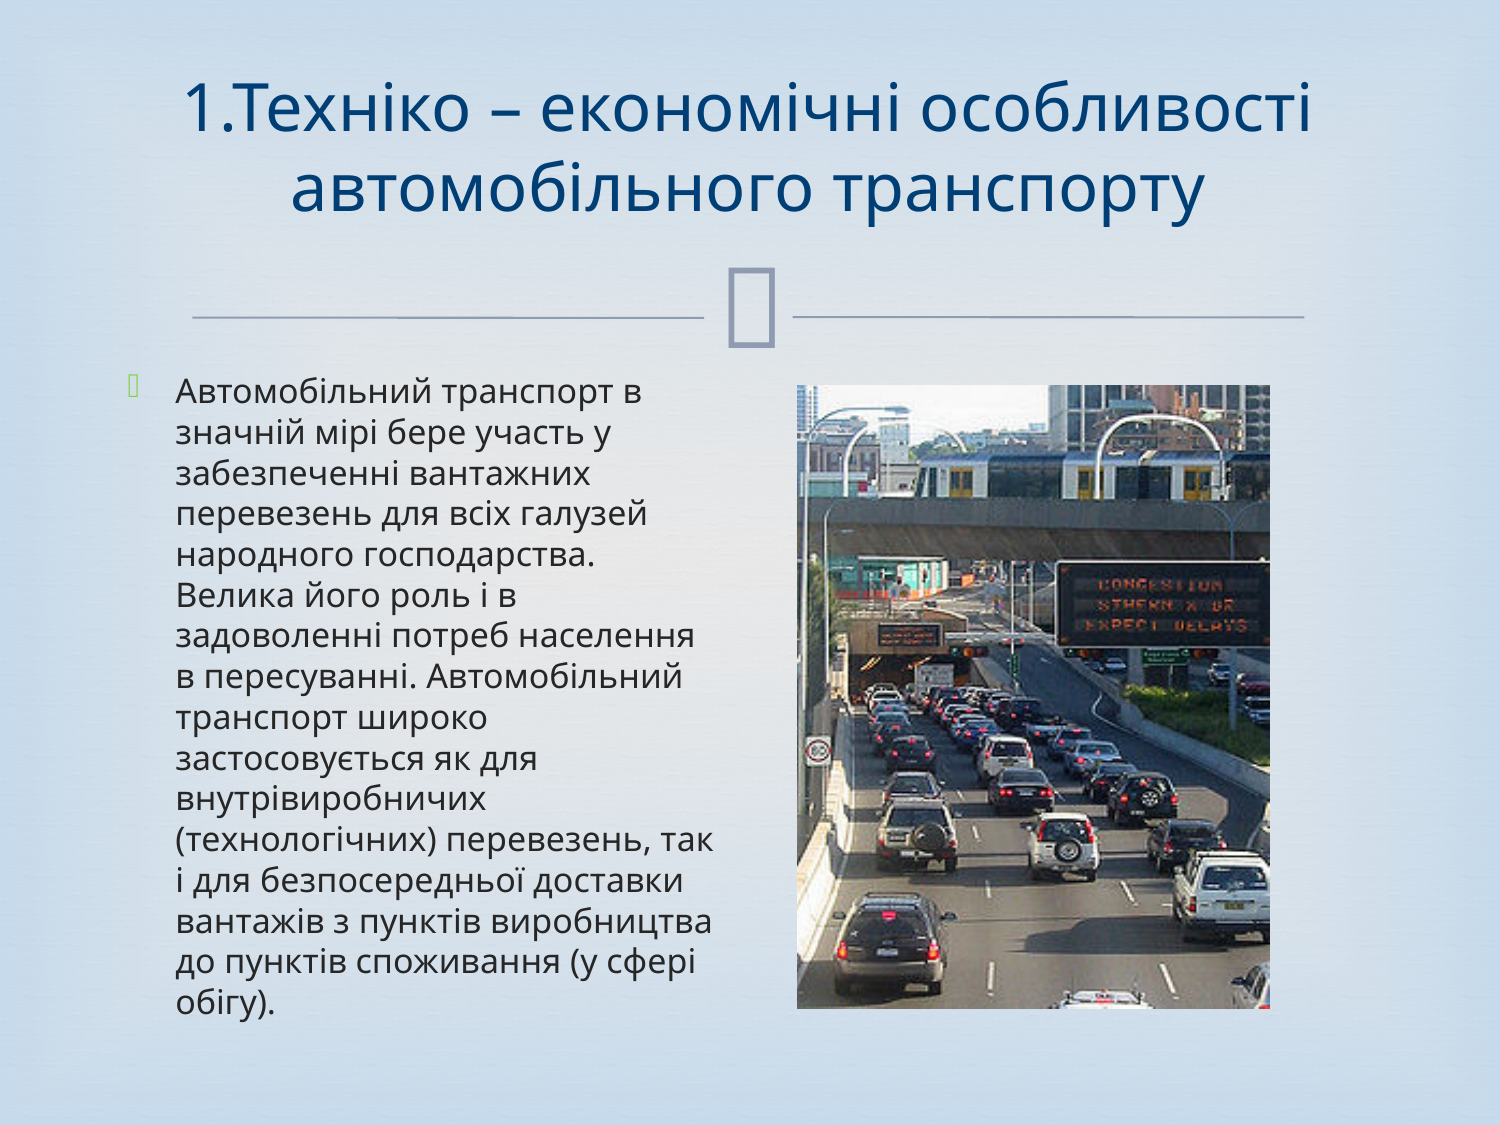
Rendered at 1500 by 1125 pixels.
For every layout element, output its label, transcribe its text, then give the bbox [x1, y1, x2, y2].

picture [796, 384, 1271, 1010]
list Автомобільний транспорт в значній мірі бере участь у забезпеченні вантажних перевезень для всіх галузей народного господарства. Велика його роль і в задоволенні потреб населення в пересуванні. Автомобільний транспорт широко застосовується як для внутрівиробничих (технологічних) перевезень, так і для безпосередньої доставки вантажів з пунктів виробництва до пунктів споживання (у сфері обігу). [112, 314, 737, 1032]
title 1.Техніко – економічні особливості автомобільного транспорту [112, 125, 1385, 299]
